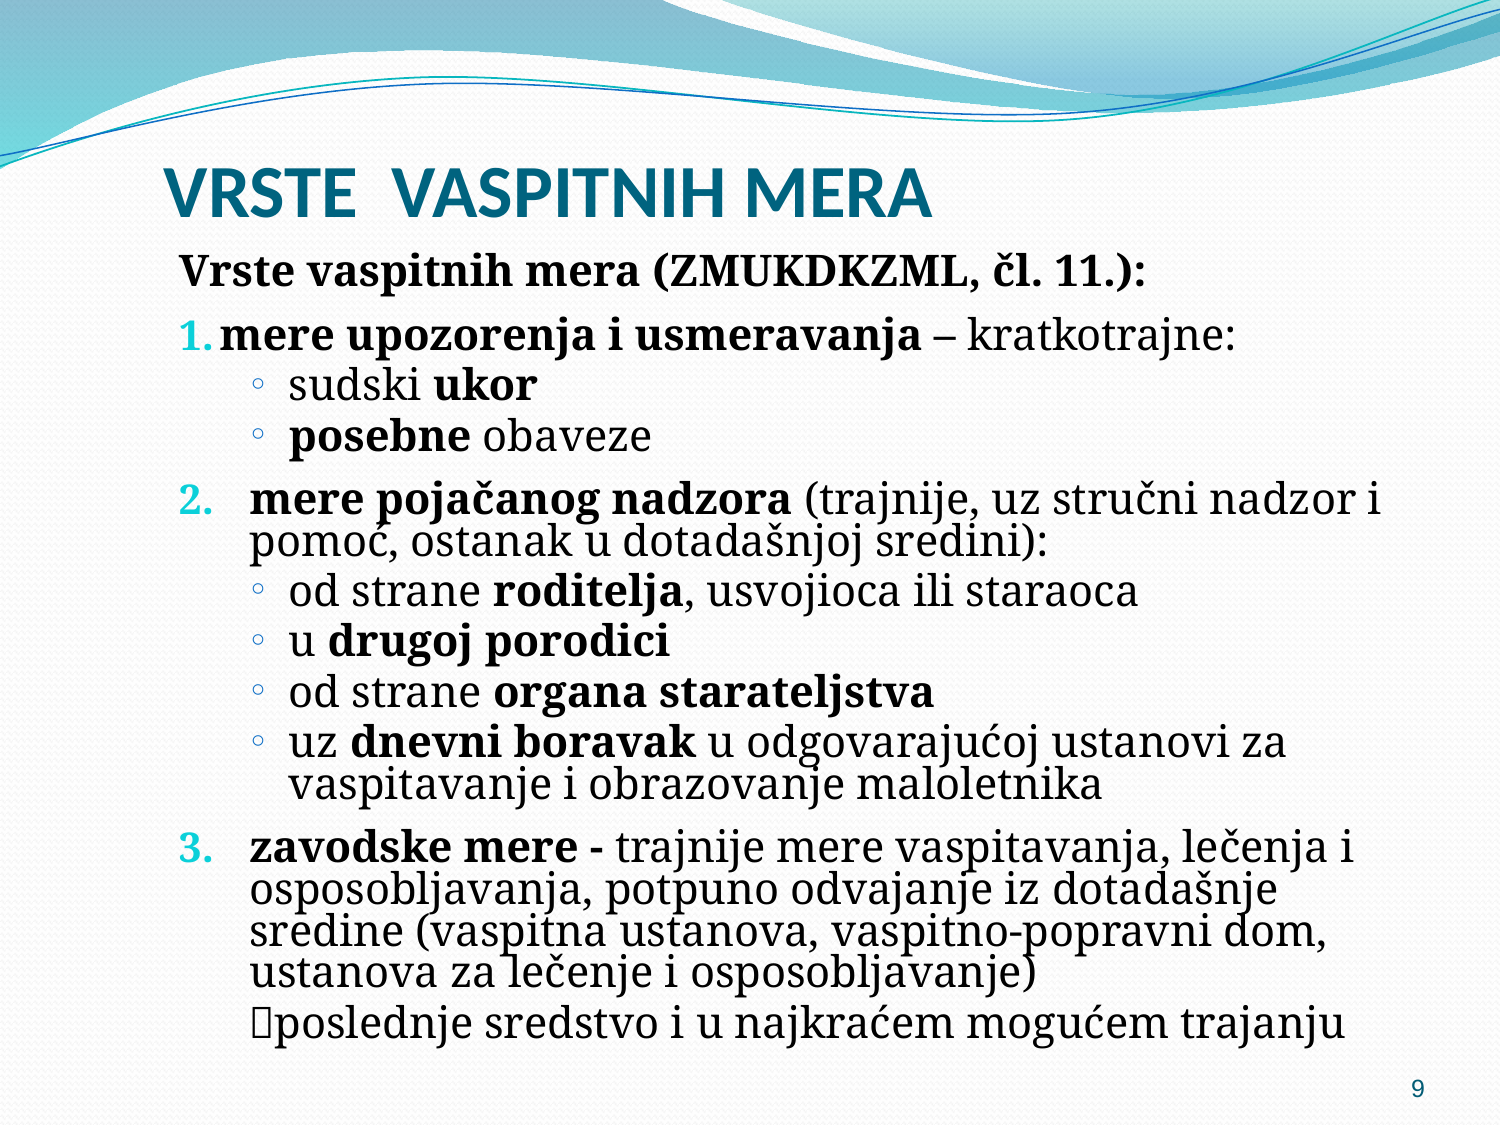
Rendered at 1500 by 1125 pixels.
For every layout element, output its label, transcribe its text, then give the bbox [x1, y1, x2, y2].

list Vrste vaspitnih mera (ZMUKDKZML, čl. 11.): mere upozorenja i usmeravanja – kratkotrajne: sudski ukor posebne obaveze mere pojačanog nadzora (trajnije, uz stručni nadzor i pomoć, ostanak u dotadašnjoj sredini): od strane roditelja, usvojioca ili staraoca u drugoj porodici od strane organa starateljstva uz dnevni boravak u odgovarajućoj ustanovi za vaspitavanje i obrazovanje maloletnika zavodske mere - trajnije mere vaspitavanja, lečenja i osposobljavanja, potpuno odvajanje iz dotadašnje sredine (vaspitna ustanova, vaspitno-popravni dom, ustanova za lečenje i osposobljavanje) poslednje sredstvo i u najkraćem mogućem trajanju [163, 245, 1426, 1059]
title VRSTE VASPITNIH MERA [163, 44, 1466, 233]
slide_number 9 [1299, 1042, 1425, 1103]
